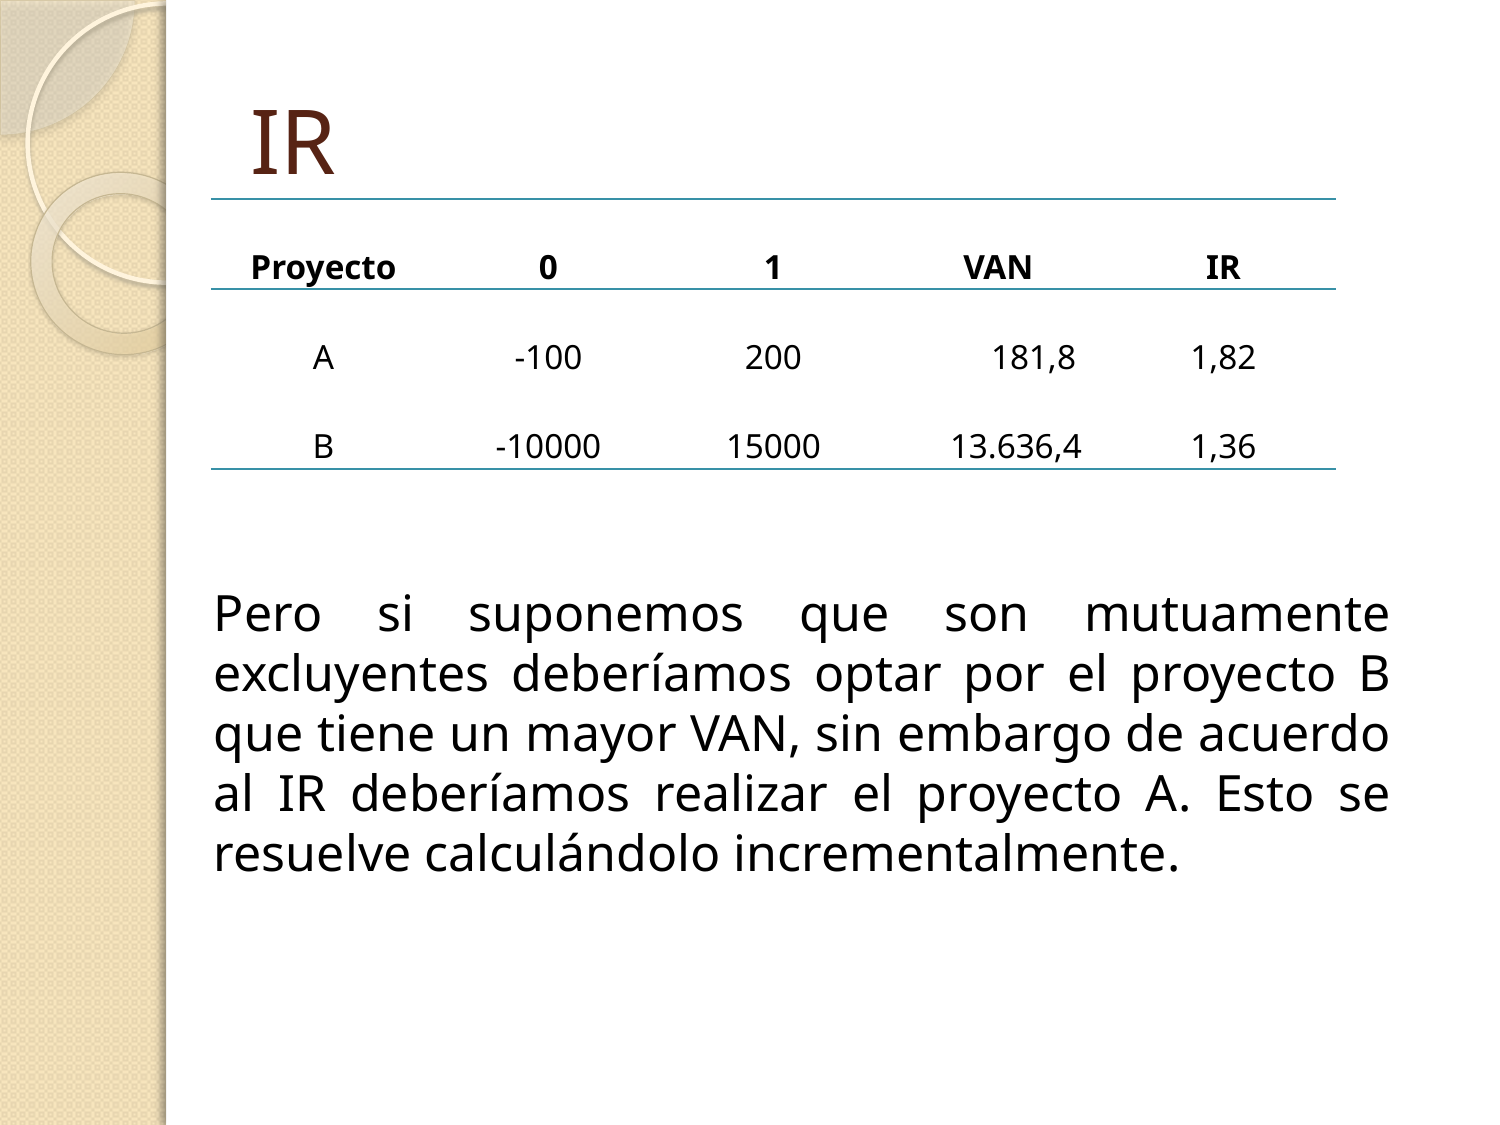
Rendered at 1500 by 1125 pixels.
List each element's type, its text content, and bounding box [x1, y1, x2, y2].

table_cell -100 [436, 290, 661, 379]
table_cell 13.636,4 [886, 379, 1111, 468]
table_cell A [211, 290, 436, 379]
table_cell B [211, 379, 436, 468]
table_header 0 [436, 200, 661, 288]
table_cell 1,36 [1111, 379, 1336, 468]
table_cell 181,8 [886, 290, 1111, 379]
table_header Proyecto [211, 200, 436, 288]
table_cell -10000 [436, 379, 661, 468]
text_box Pero si suponemos que son mutuamente excluyentes deberíamos optar por el proyecto B que tiene un mayor VAN, sin embargo de acuerdo al IR deberíamos realizar el proyecto A. Esto se resuelve calculándolo incrementalmente. [199, 574, 1407, 889]
table_cell 15000 [661, 379, 886, 468]
title IR [235, 45, 1466, 233]
table_header IR [1111, 200, 1336, 288]
table_header 1 [661, 200, 886, 288]
table_cell 200 [661, 290, 886, 379]
table_cell 1,82 [1111, 290, 1336, 379]
table_header VAN [886, 200, 1111, 288]
